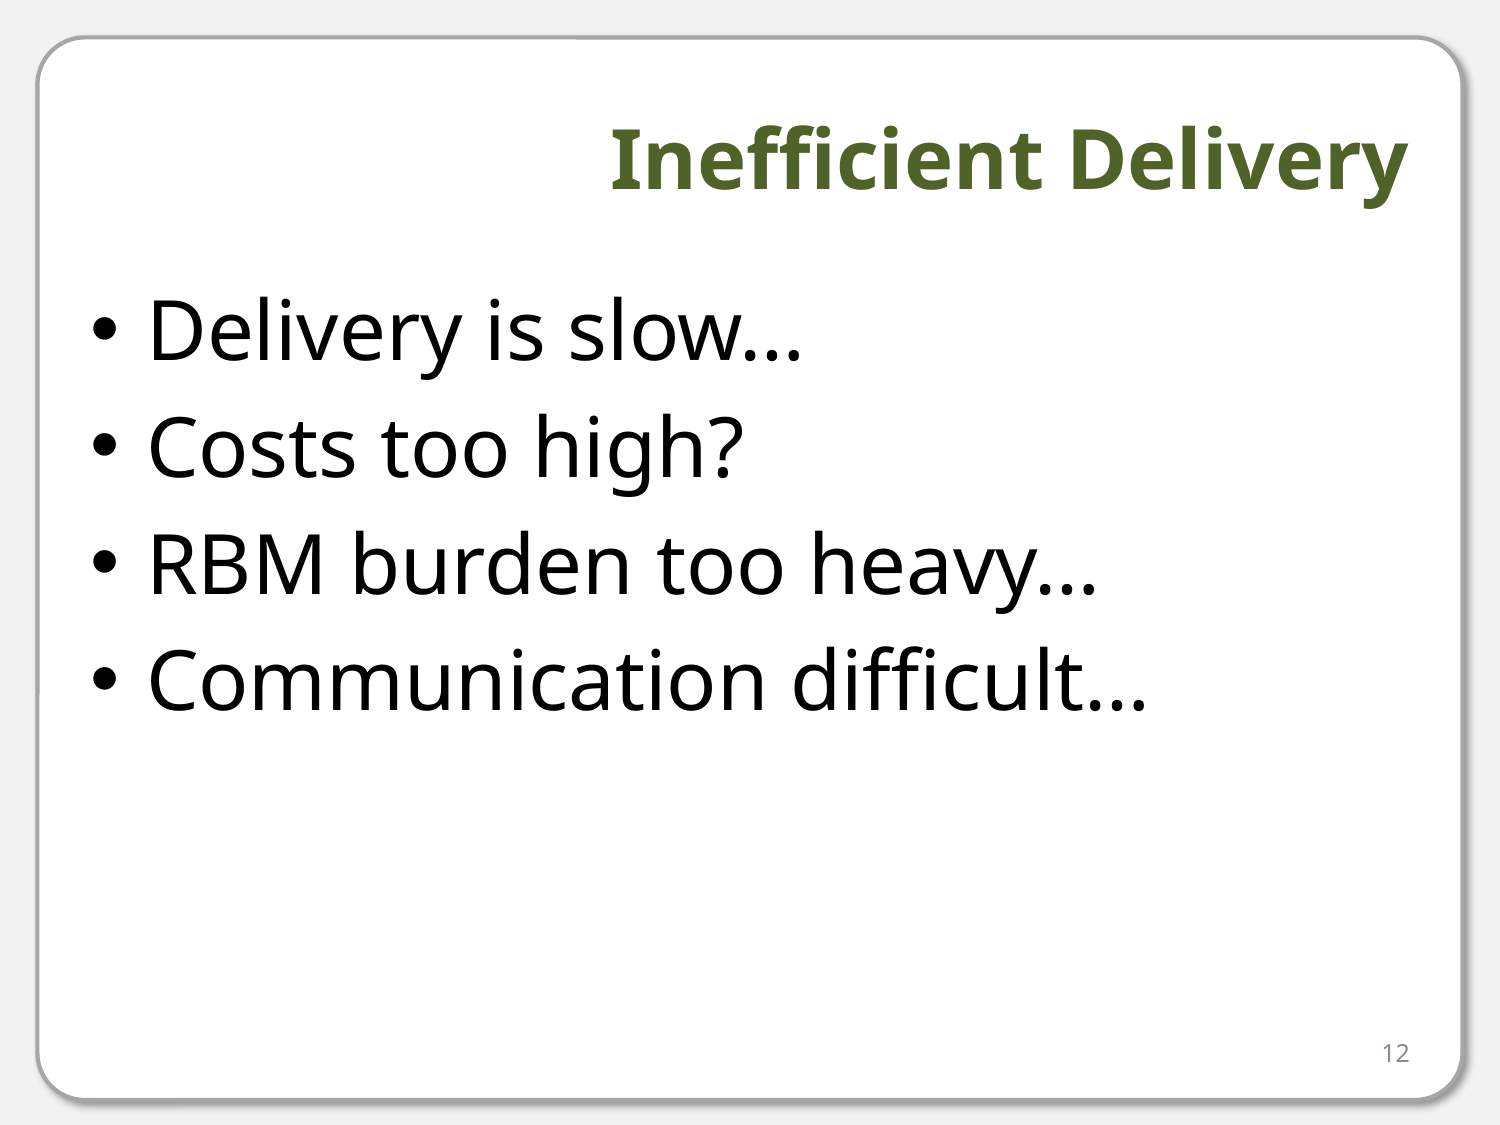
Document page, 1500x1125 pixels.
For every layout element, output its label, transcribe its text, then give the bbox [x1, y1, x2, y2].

slide_number 12 [1074, 1025, 1425, 1085]
list Delivery is slow… Costs too high? RBM burden too heavy… Communication difficult… [75, 270, 1425, 1013]
title Inefficient Delivery [75, 62, 1425, 250]
